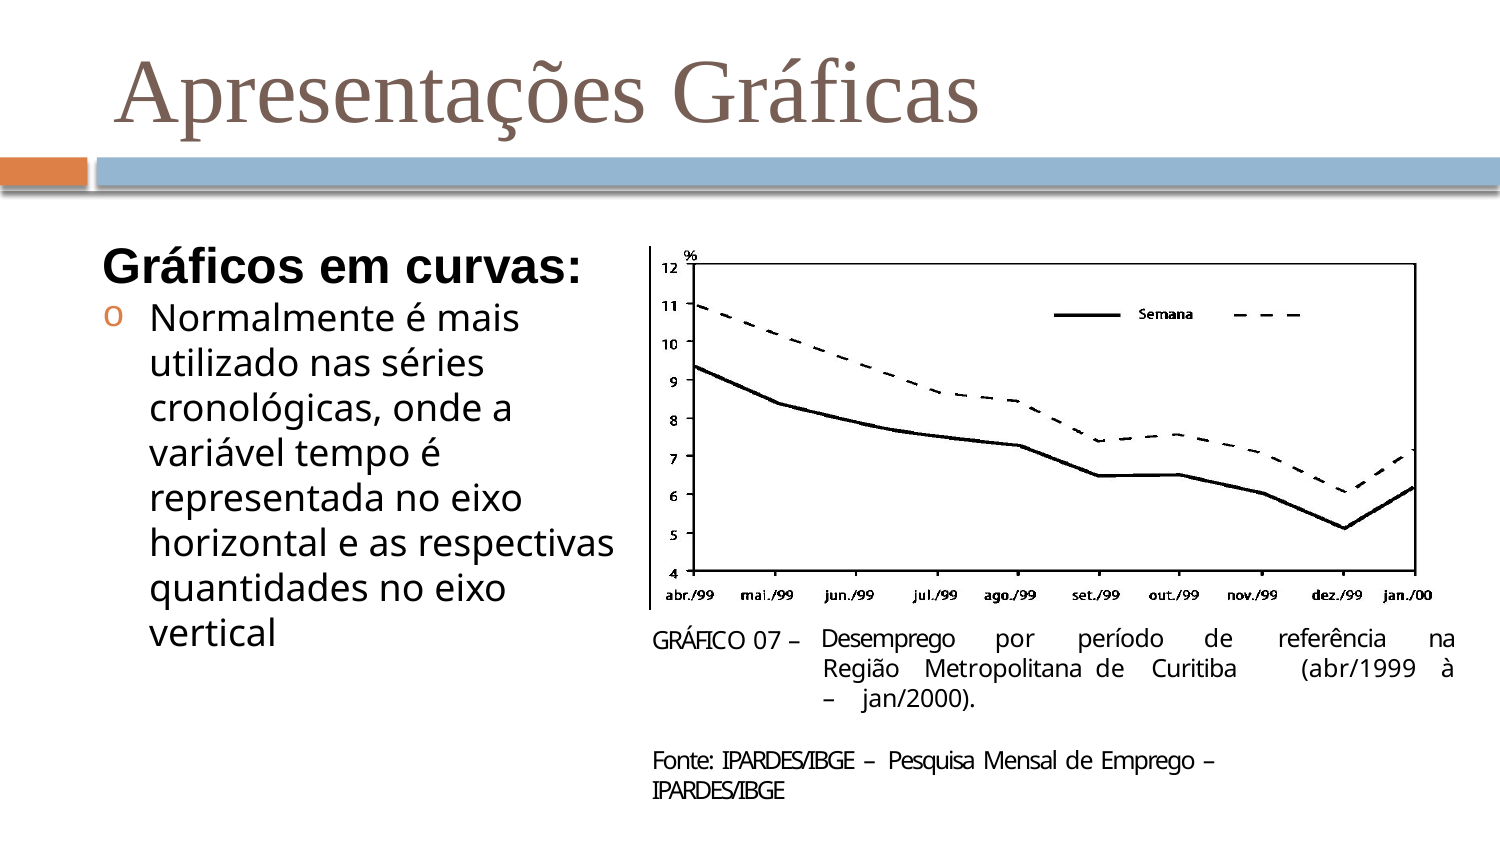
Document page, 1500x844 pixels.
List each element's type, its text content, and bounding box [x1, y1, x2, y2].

text_box Gráficos em curvas: Normalmente é mais utilizado nas séries cronológicas, onde a variável tempo é representada no eixo horizontal e as respectivas quantidades no eixo vertical [87, 226, 642, 662]
picture [649, 245, 1436, 610]
text_box Região Metropolitana de Curitiba – jan/2000). [820, 650, 1274, 713]
text_box Fonte: IPARDES/IBGE – Pesquisa Mensal de Emprego – IPARDES/IBGE [649, 742, 1348, 805]
text_box Desemprego por período de referência na (abr/1999 à [820, 620, 1457, 683]
title Apresentações Gráficas [111, 28, 984, 172]
picture [0, 156, 1500, 203]
text_box GRÁFICO 07 – [649, 622, 805, 655]
